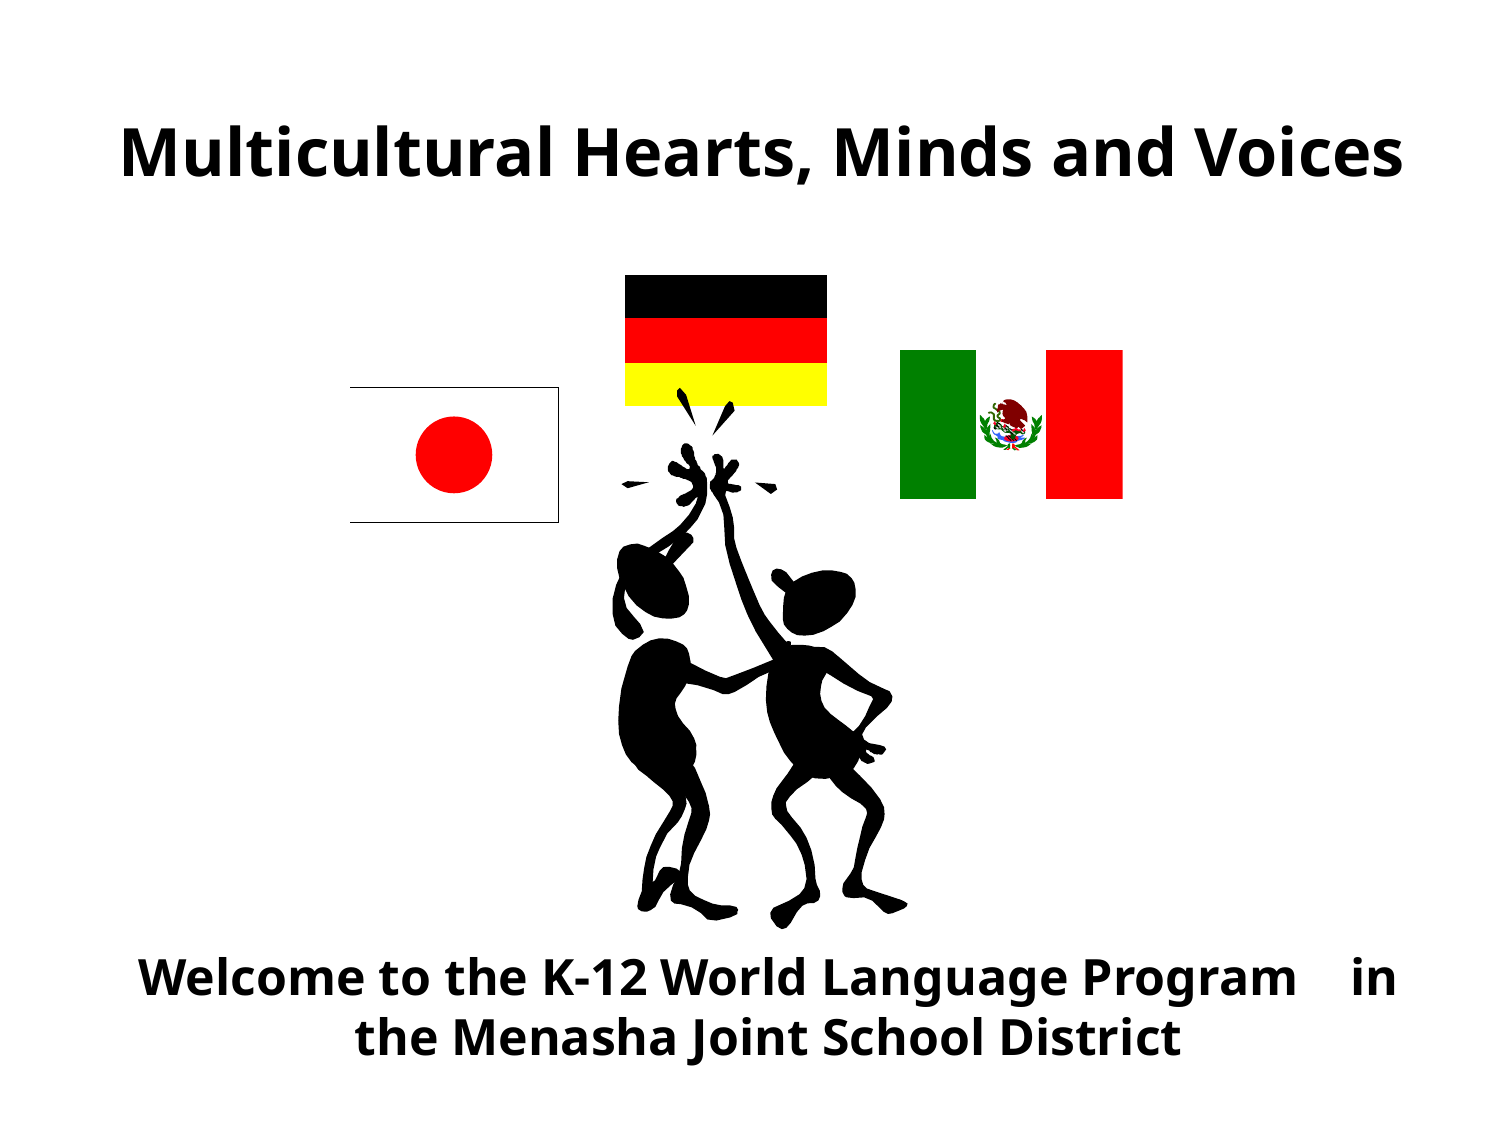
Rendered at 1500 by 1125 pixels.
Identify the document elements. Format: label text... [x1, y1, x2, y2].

title Multicultural Hearts, Minds and Voices [24, 37, 1500, 263]
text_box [899, 349, 1124, 500]
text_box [612, 387, 909, 930]
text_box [349, 387, 559, 523]
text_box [624, 274, 828, 385]
text_box Welcome to the K-12 World Language Program in the Menasha Joint School District [112, 937, 1425, 1073]
